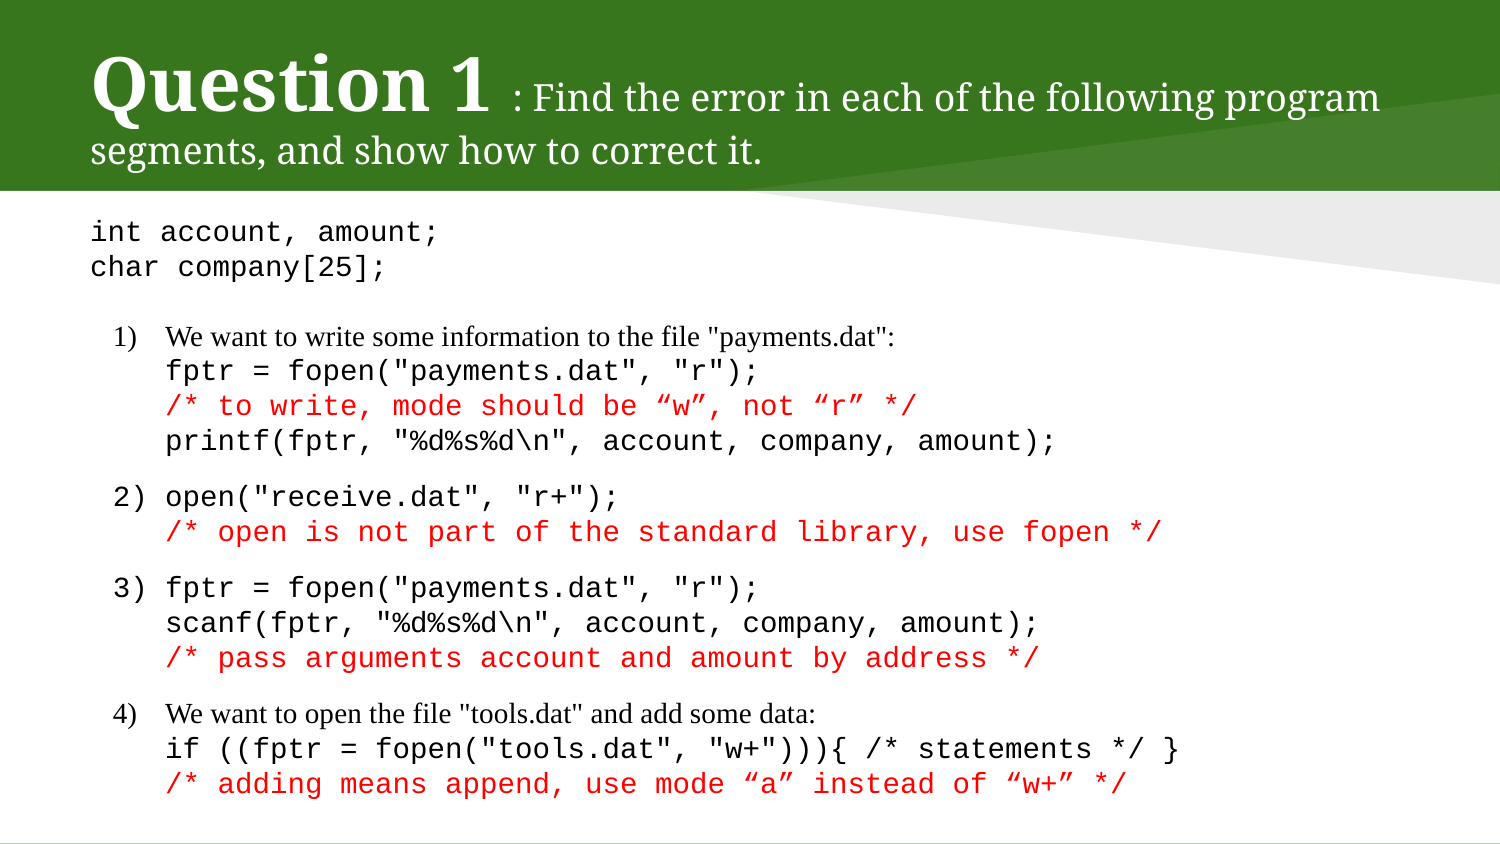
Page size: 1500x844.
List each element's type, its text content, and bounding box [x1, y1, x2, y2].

list int account, amount; char company[25]; We want to write some information to the file "payments.dat": fptr = fopen("payments.dat", "r"); /* to write, mode should be “w”, not “r” */ printf(fptr, "%d%s%d\n", account, company, amount); open("receive.dat", "r+"); /* open is not part of the standard library, use fopen */ fptr = fopen("payments.dat", "r"); scanf(fptr, "%d%s%d\n", account, company, amount); /* pass arguments account and amount by address */ We want to open the file "tools.dat" and add some data: if ((fptr = fopen("tools.dat", "w+"))){ /* statements */ } /* adding means append, use mode “a” instead of “w+” */ [75, 196, 1425, 808]
title Question 1 : Find the error in each of the following program segments, and show how to correct it. [75, 33, 1425, 175]
